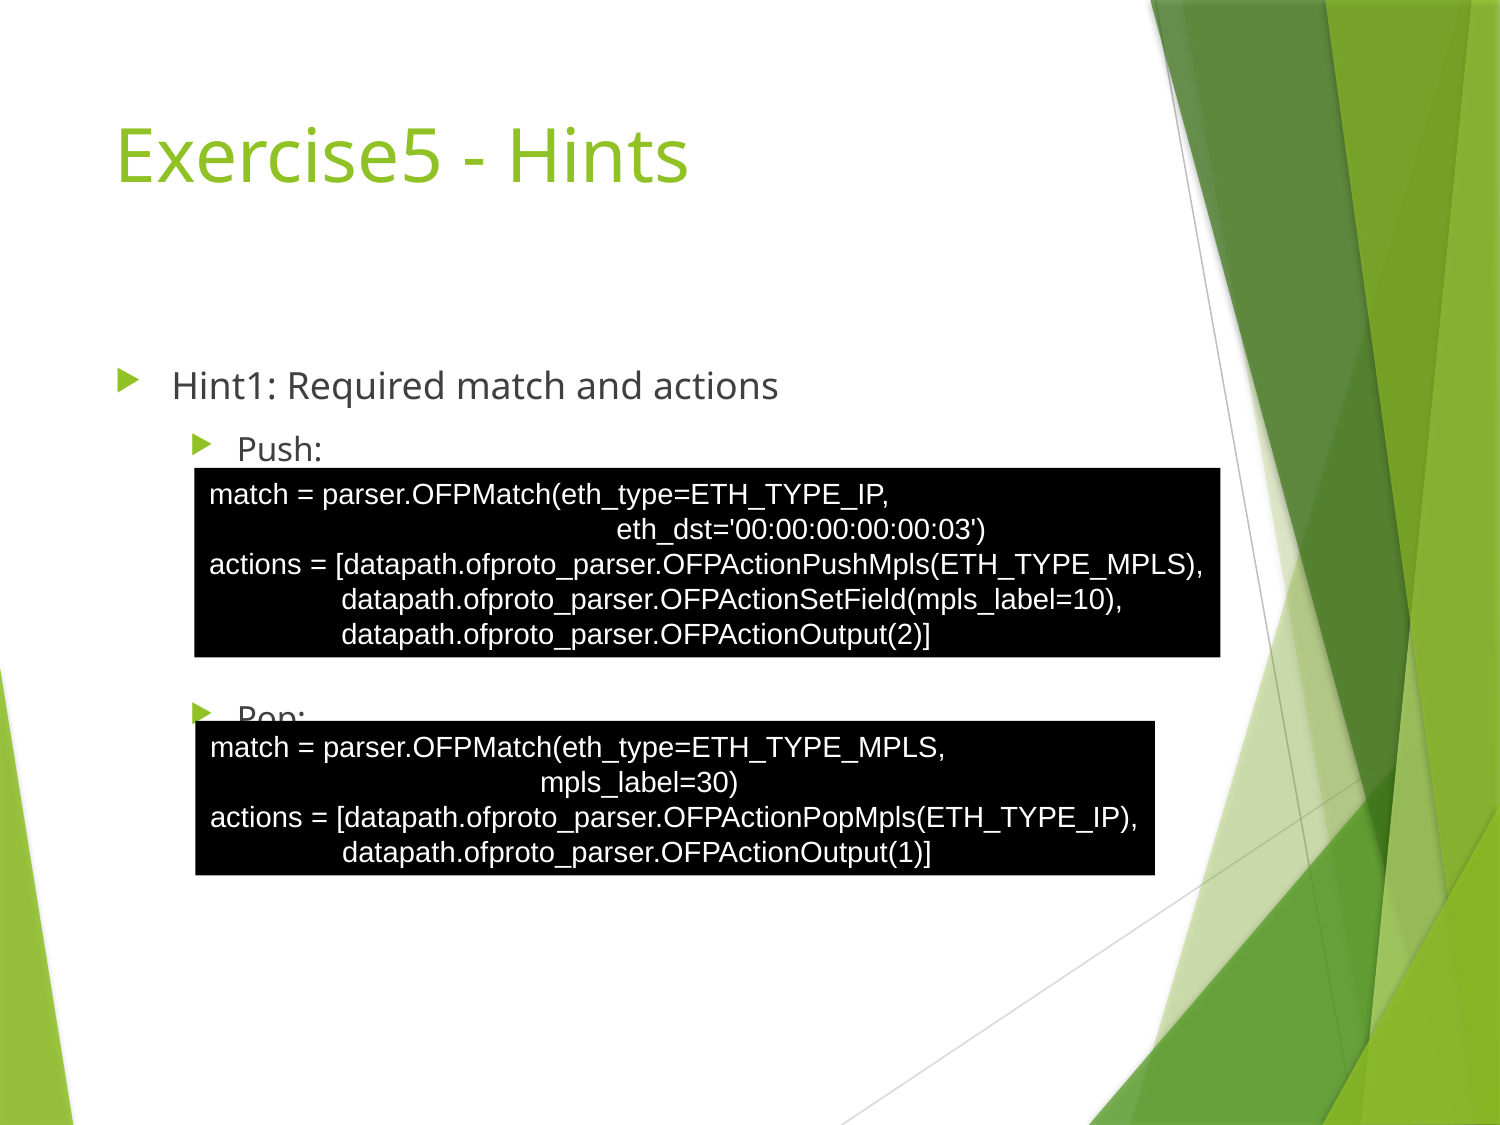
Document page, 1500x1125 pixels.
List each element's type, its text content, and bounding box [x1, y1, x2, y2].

text_box match = parser.OFPMatch(eth_type=ETH_TYPE_IP, eth_dst='00:00:00:00:00:03') actions = [datapath.ofproto_parser.OFPActionPushMpls(ETH_TYPE_MPLS), datapath.ofproto_parser.OFPActionSetField(mpls_label=10), datapath.ofproto_parser.OFPActionOutput(2)] [194, 467, 1221, 658]
text_box match = parser.OFPMatch(eth_type=ETH_TYPE_MPLS, mpls_label=30) actions = [datapath.ofproto_parser.OFPActionPopMpls(ETH_TYPE_IP), datapath.ofproto_parser.OFPActionOutput(1)] [195, 720, 1155, 876]
list Hint1: Required match and actions Push: Pop: [99, 354, 1142, 992]
title Exercise5 - Hints [99, 99, 1142, 317]
